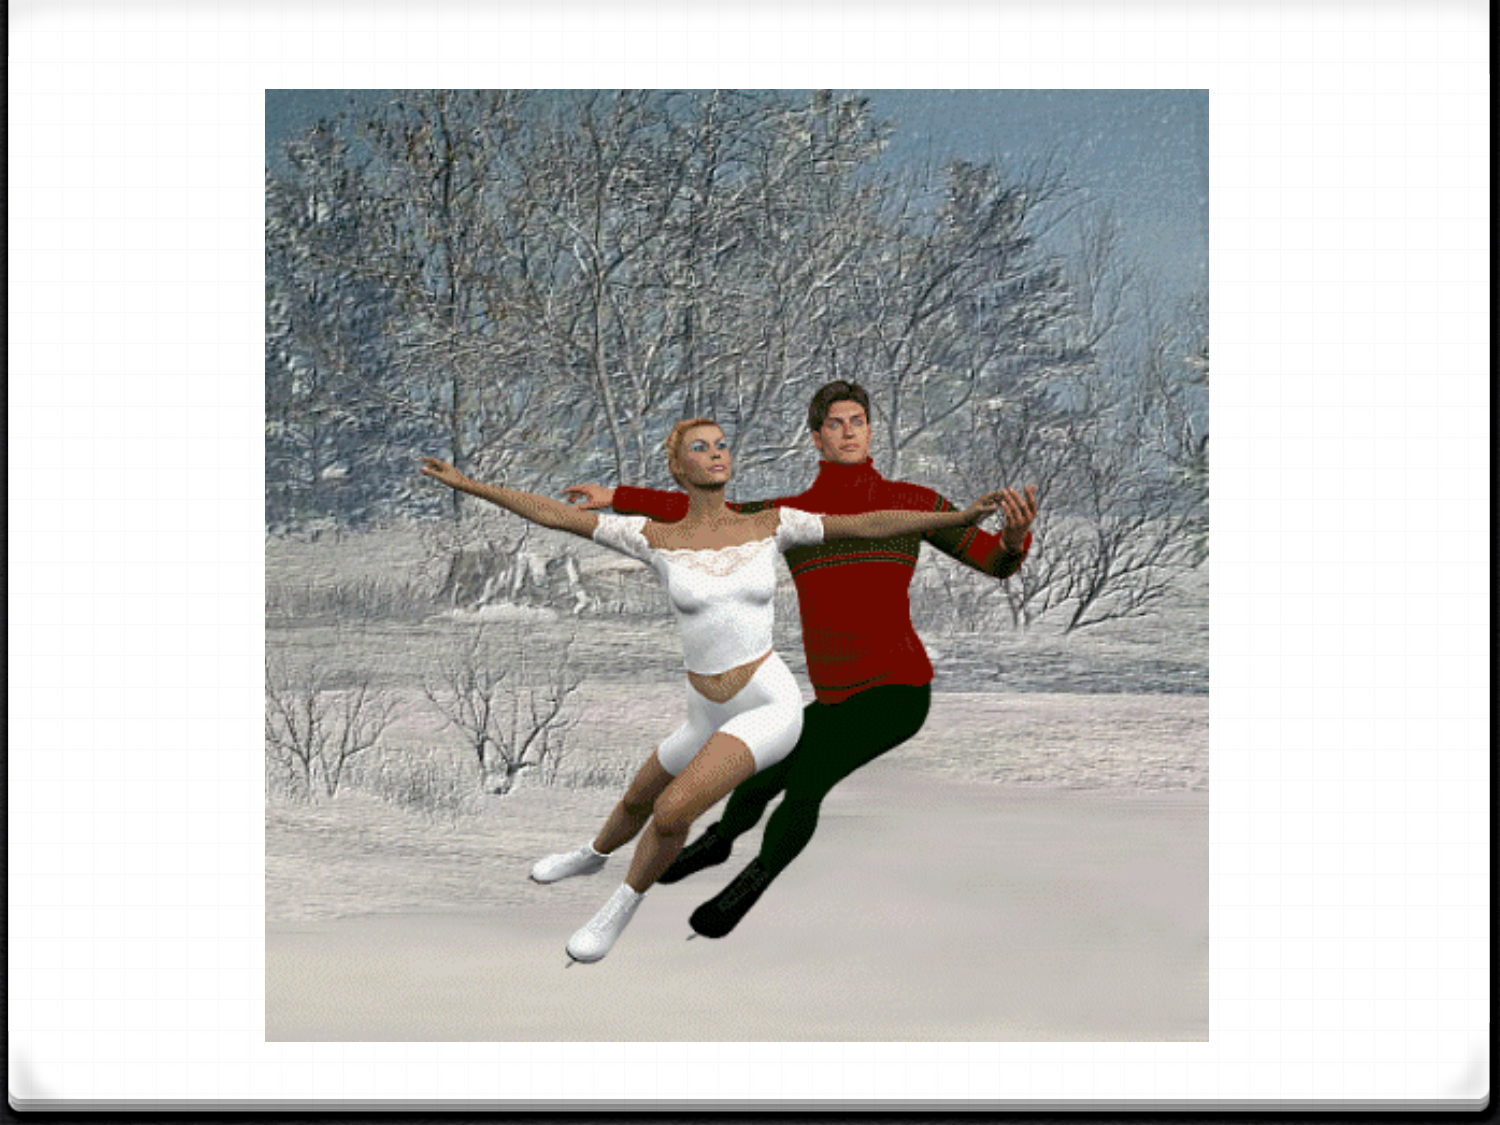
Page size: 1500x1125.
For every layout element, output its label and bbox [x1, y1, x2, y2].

picture [0, 0, 1500, 1125]
list [265, 89, 1209, 1042]
